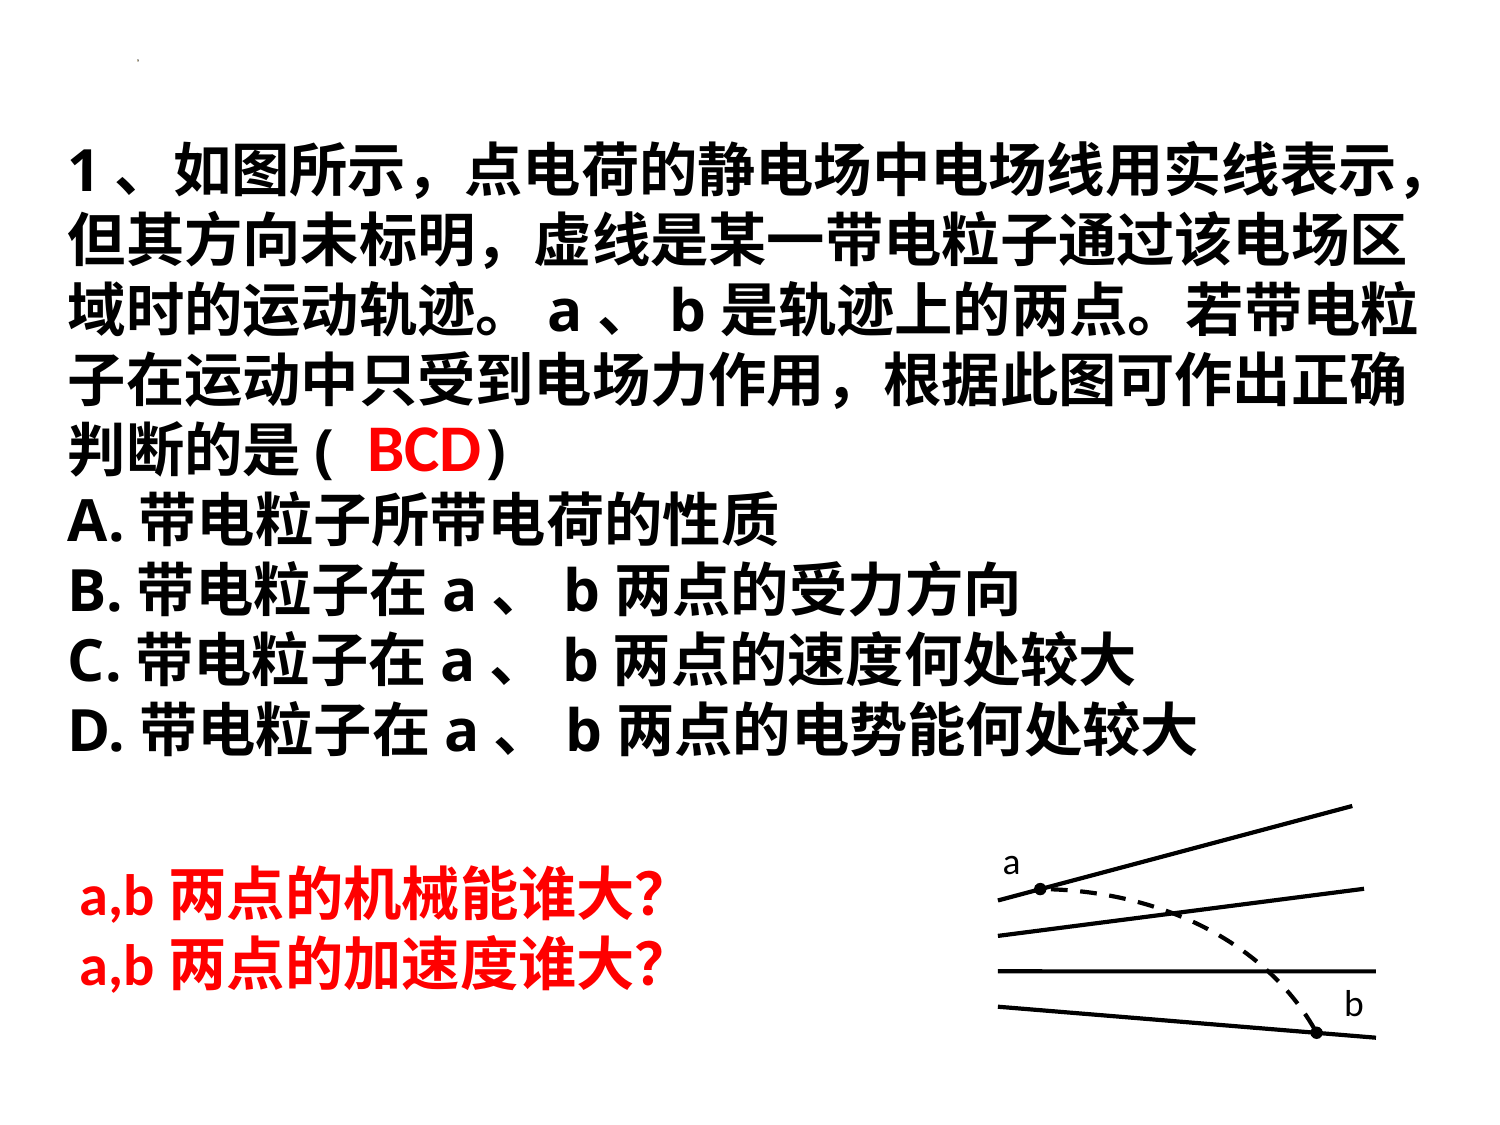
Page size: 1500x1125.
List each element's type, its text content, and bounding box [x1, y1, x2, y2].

text_box 1、如图所示，点电荷的静电场中电场线用实线表示，但其方向未标明，虚线是某一带电粒子通过该电场区域时的运动轨迹。a、b是轨迹上的两点。若带电粒子在运动中只受到电场力作用，根据此图可作出正确判断的是( ) A.带电粒子所带电荷的性质 B.带电粒子在a、b两点的受力方向 C.带电粒子在a、b两点的速度何处较大 D.带电粒子在a、b两点的电势能何处较大 [53, 125, 1439, 831]
text_box BCD [352, 397, 497, 492]
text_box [985, 805, 1380, 1125]
text_box a,b两点的机械能谁大？ a,b两点的加速度谁大？ [64, 850, 774, 1005]
